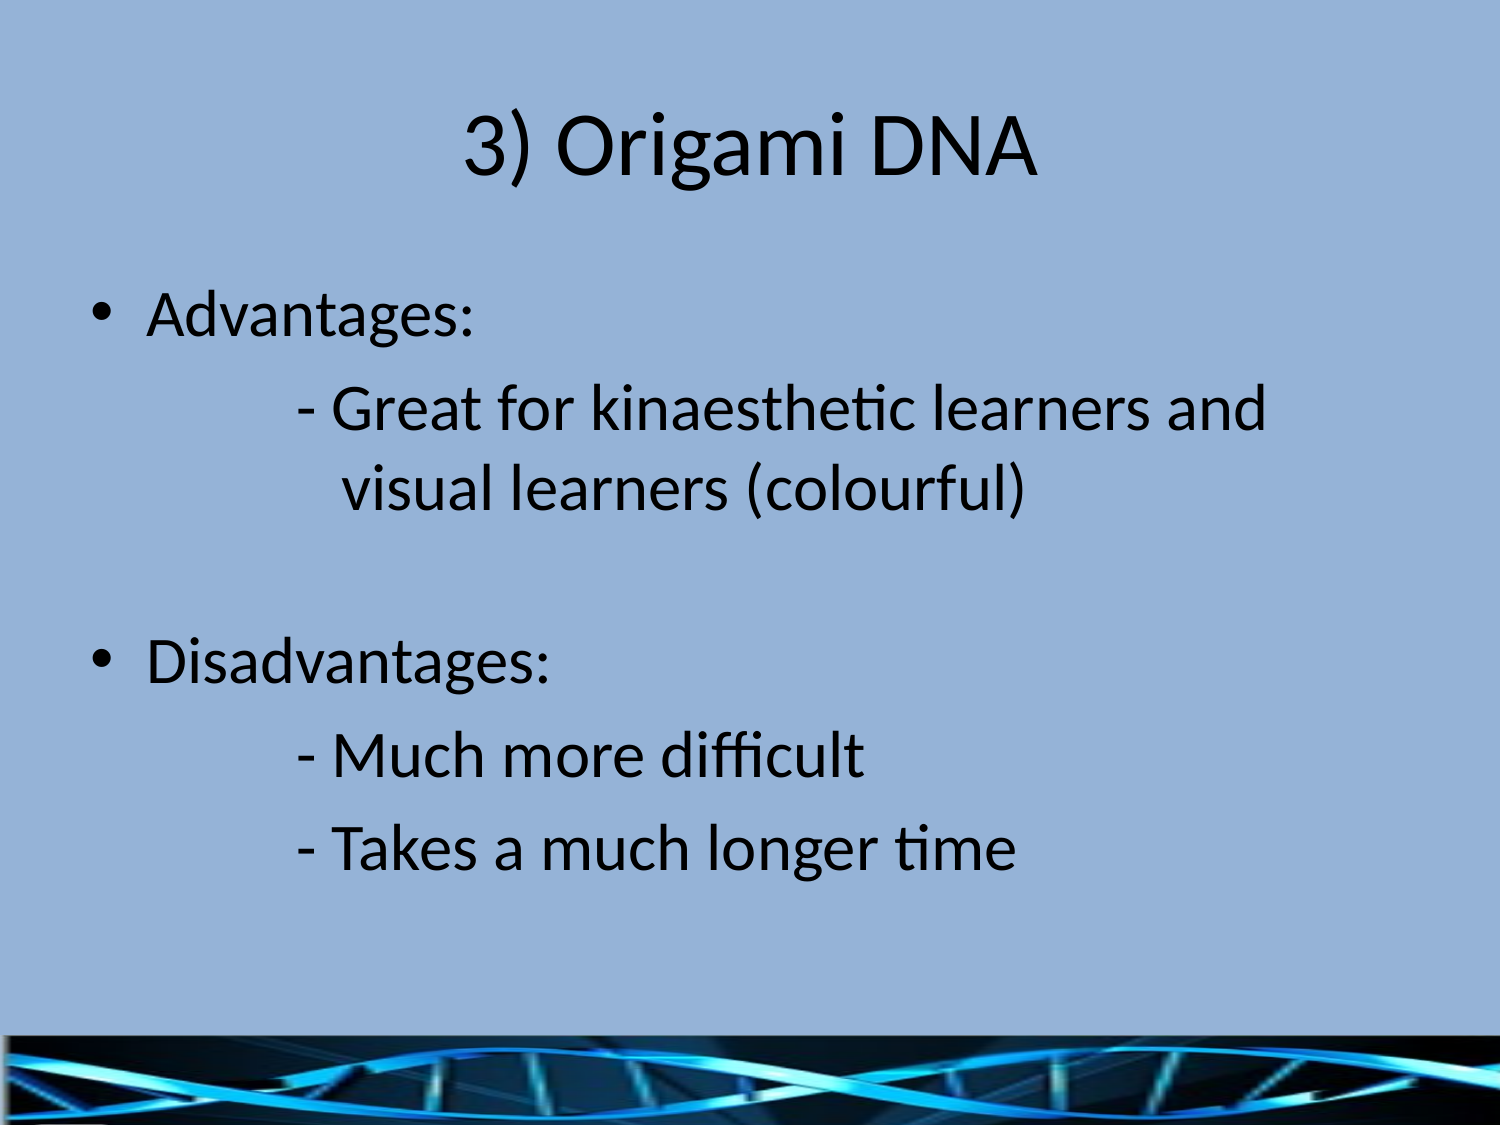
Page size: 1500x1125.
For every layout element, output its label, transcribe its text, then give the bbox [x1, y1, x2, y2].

list Advantages: - Great for kinaesthetic learners and visual learners (colourful) Disadvantages: - Much more difficult - Takes a much longer time [75, 262, 1425, 1005]
title 3) Origami DNA [75, 45, 1425, 233]
picture [4, 323, 1500, 1125]
